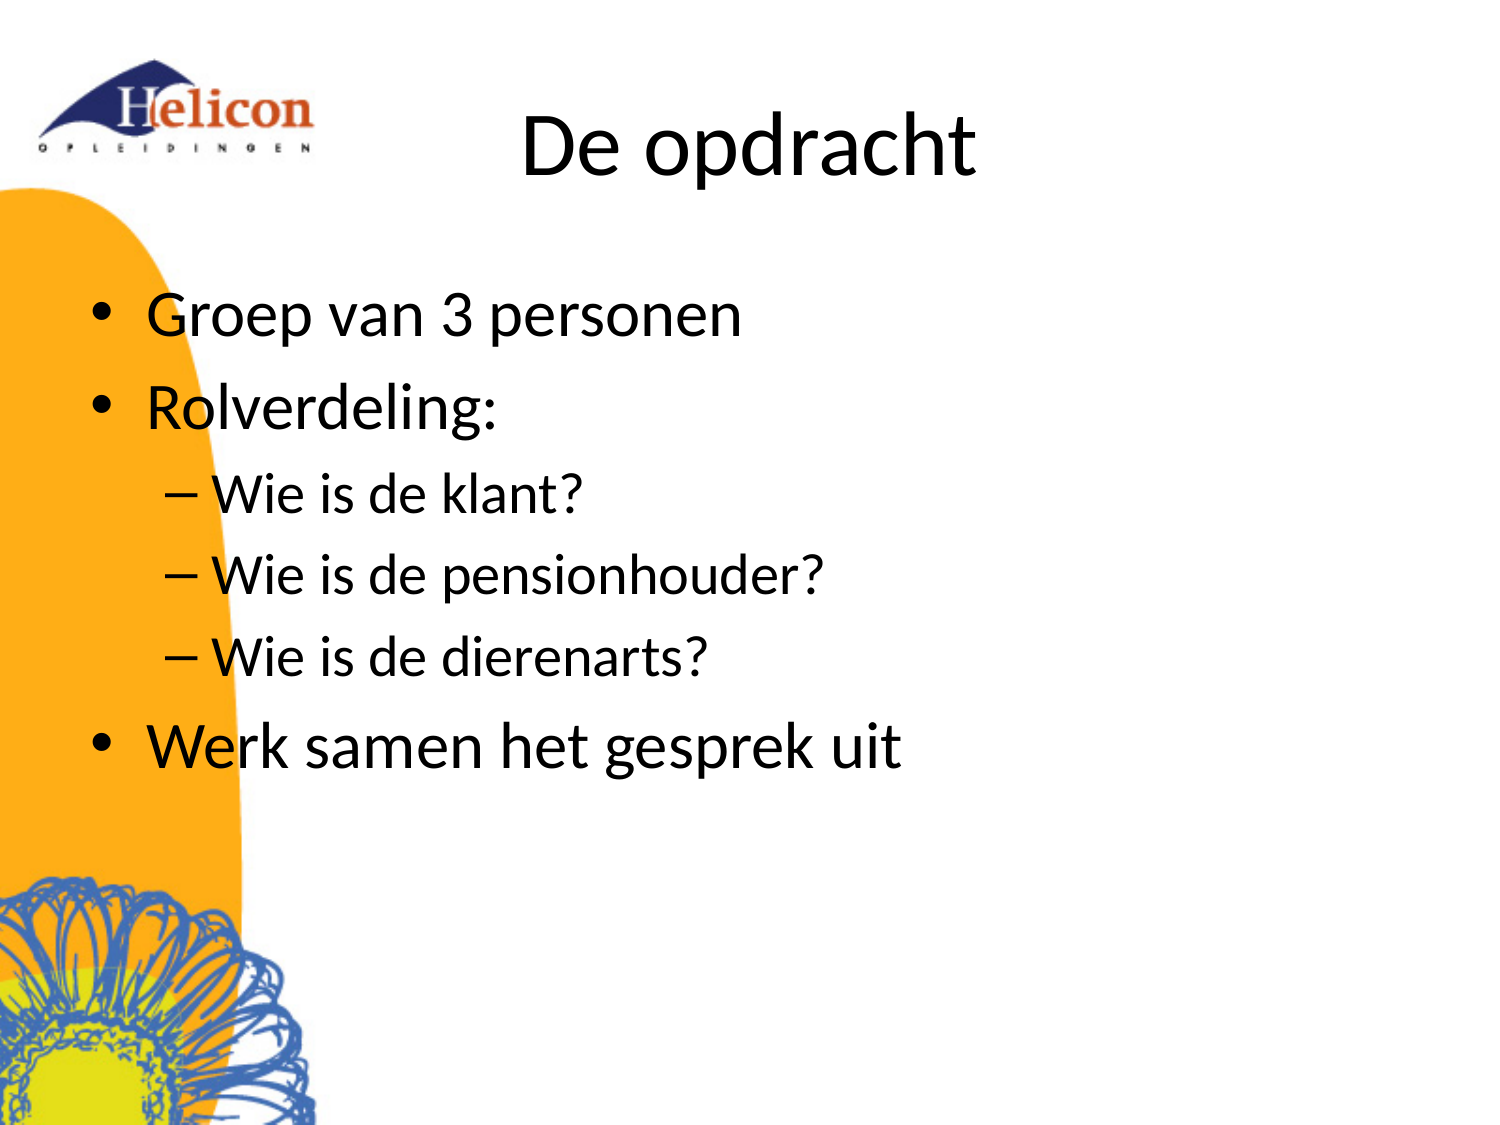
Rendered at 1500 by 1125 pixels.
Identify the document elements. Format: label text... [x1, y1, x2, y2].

title De opdracht [75, 45, 1425, 233]
picture [0, 0, 1500, 1125]
list Groep van 3 personen Rolverdeling: Wie is de klant? Wie is de pensionhouder? Wie is de dierenarts? Werk samen het gesprek uit [75, 262, 1425, 1005]
